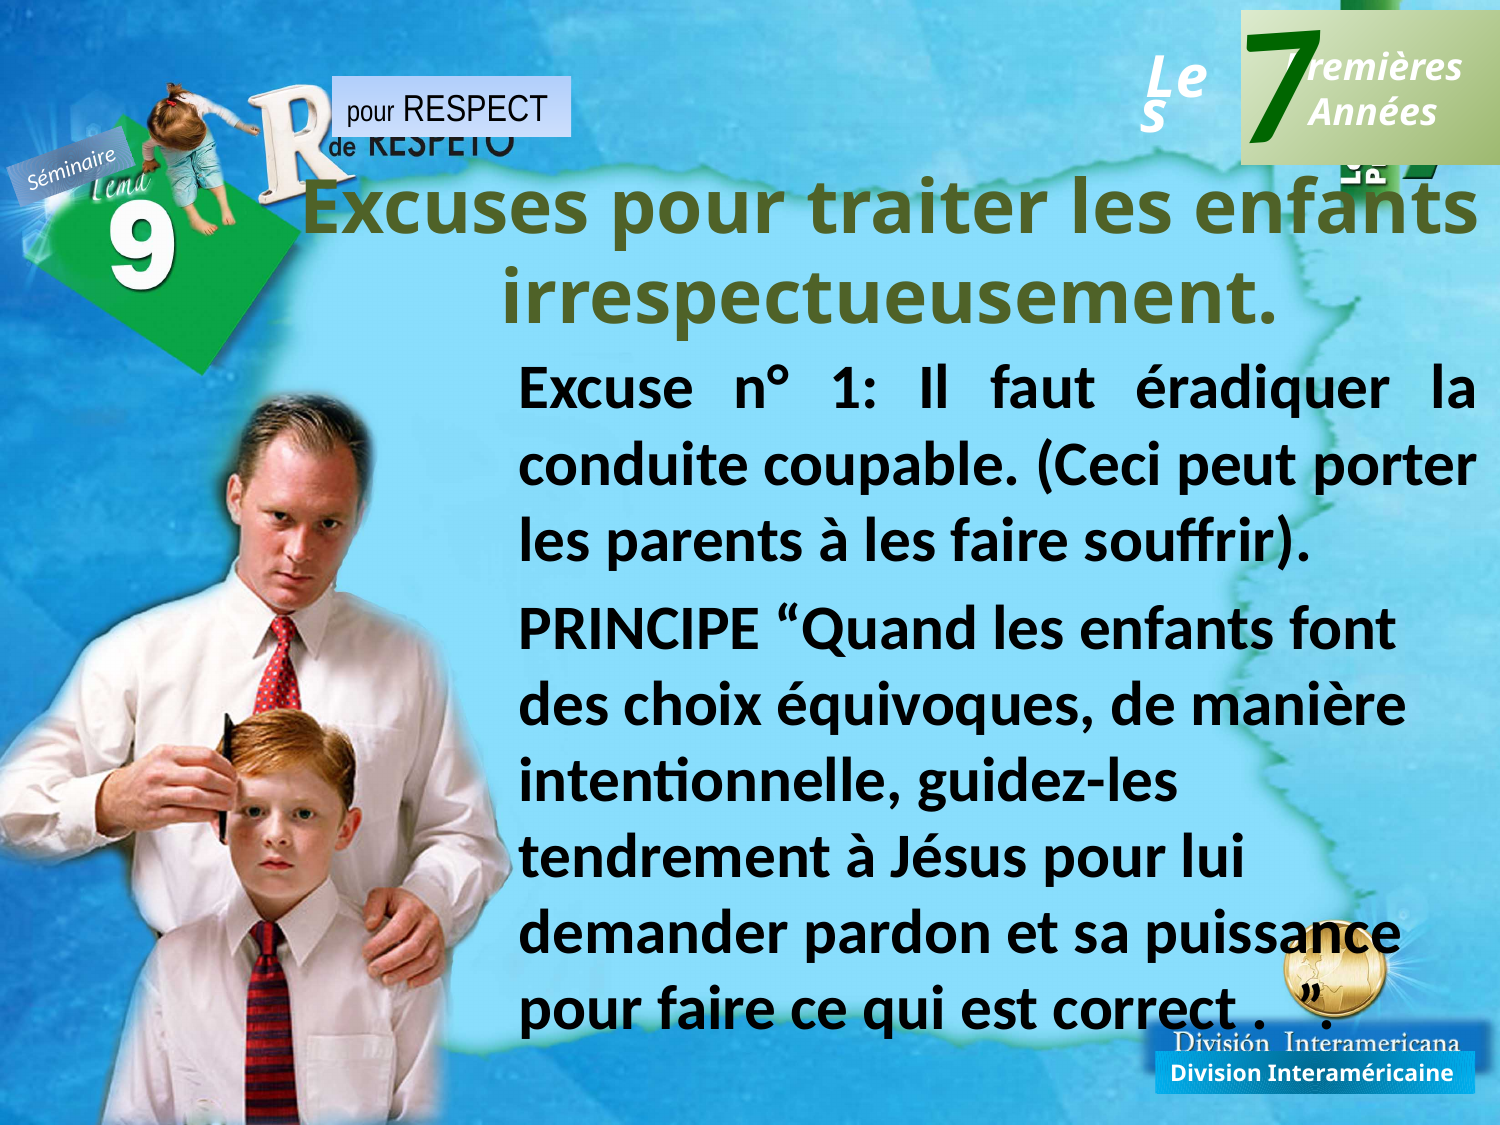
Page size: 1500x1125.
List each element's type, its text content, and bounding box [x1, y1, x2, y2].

list Excuse n° 1: Il faut éradiquer la conduite coupable. (Ceci peut porter les parents à les faire souffrir). PRINCIPE “Quand les enfants font des choix équivoques, de manière intentionnelle, guidez-les tendrement à Jésus pour lui demander pardon et sa puissance pour faire ce qui est correct . ”. [445, 338, 1495, 1081]
picture [0, 0, 1500, 1125]
title Excuses pour traiter les enfants irrespectueusement. [215, 149, 1500, 349]
